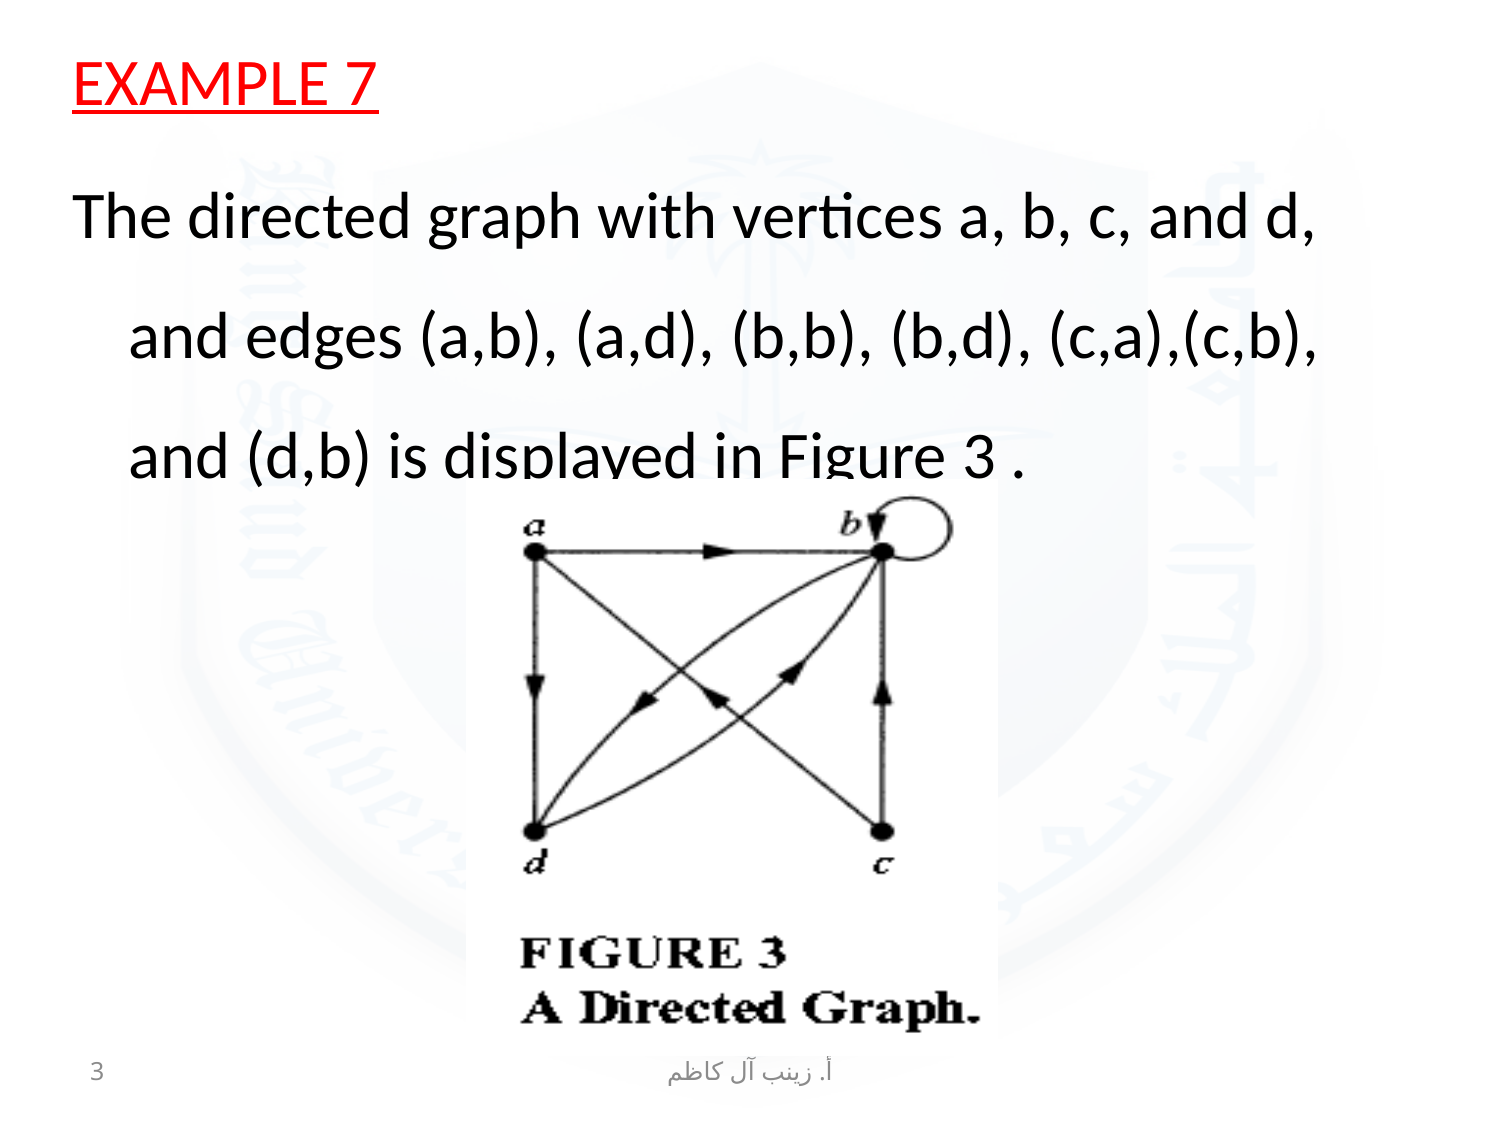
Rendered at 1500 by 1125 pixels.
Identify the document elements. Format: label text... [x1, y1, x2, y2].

footer أ. زينب آل كاظم [512, 1065, 988, 1103]
picture [466, 479, 999, 1056]
list EXAMPLE 7 The directed graph with vertices a, b, c, and d, and edges (a,b), (a,d), (b,b), (b,d), (c,a),(c,b), and (d,b) is displayed in Figure 3 . [57, 30, 1408, 946]
slide_number 3 [75, 1042, 425, 1103]
